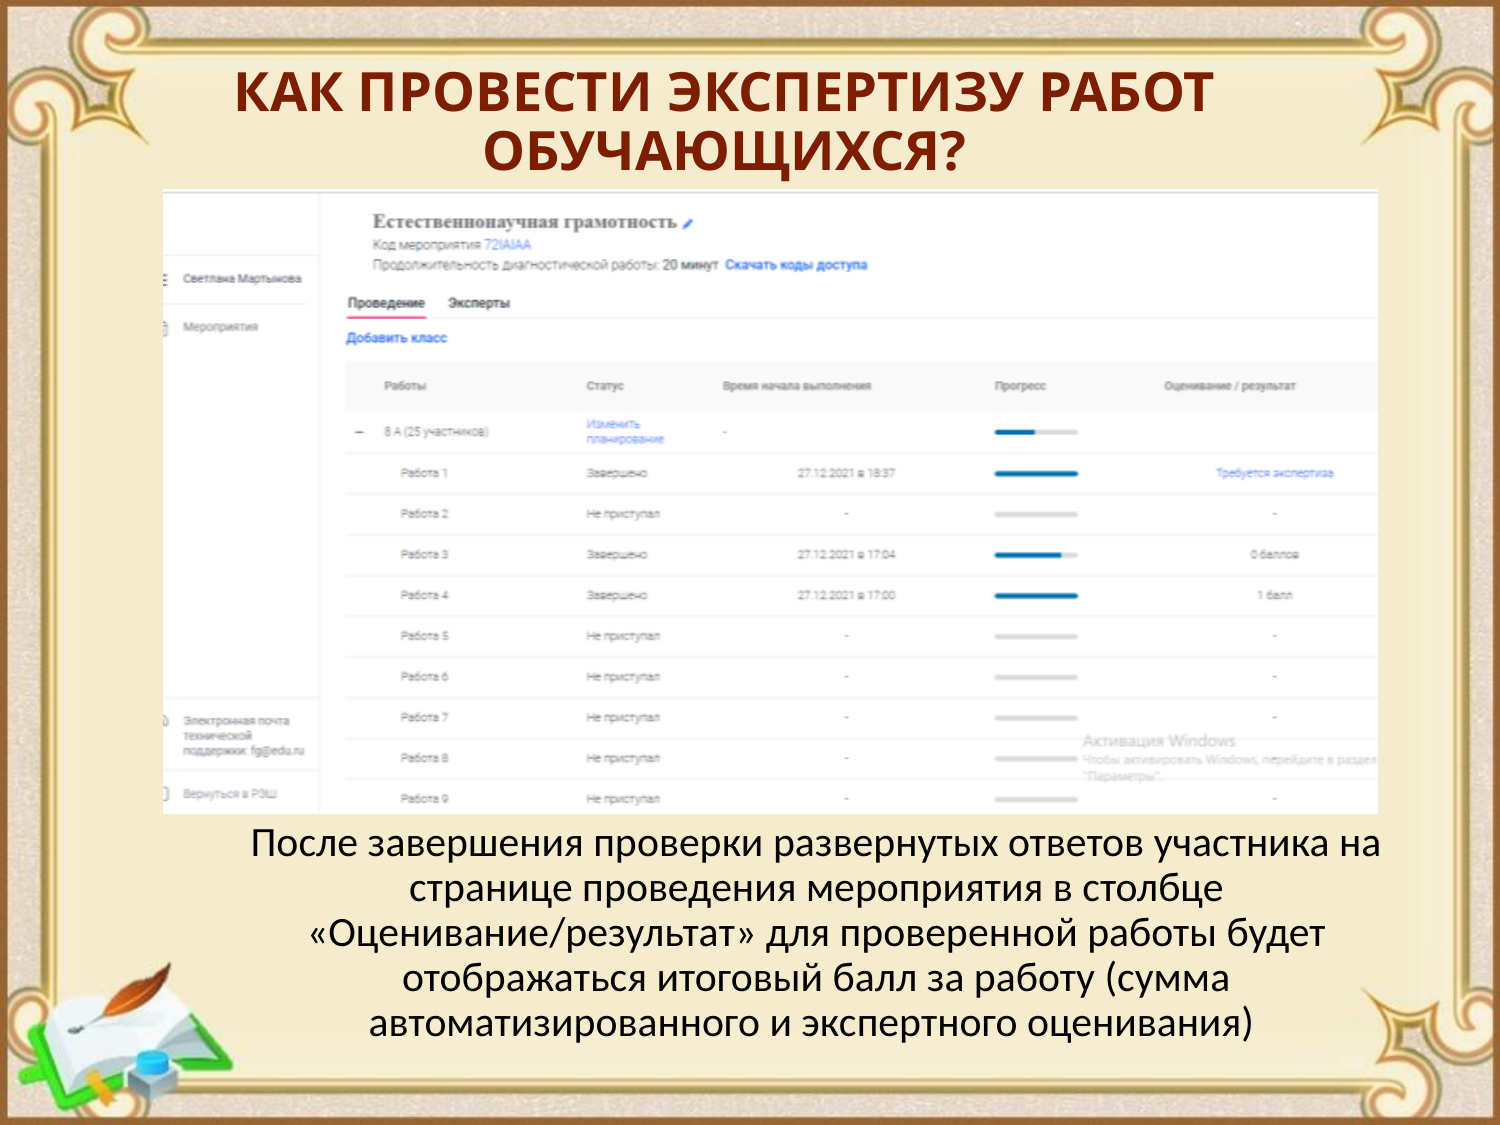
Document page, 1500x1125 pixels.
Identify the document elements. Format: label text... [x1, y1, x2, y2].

list После завершения проверки развернутых ответов участника на странице проведения мероприятия в столбце «Оценивание/результат» для проверенной работы будет отображаться итоговый балл за работу (сумма автоматизированного и экспертного оценивания) [194, 813, 1438, 1028]
title КАК ПРОВЕСТИ ЭКСПЕРТИЗУ РАБОТ ОБУЧАЮЩИХСЯ? [103, 37, 1347, 190]
picture [0, 0, 1500, 1125]
